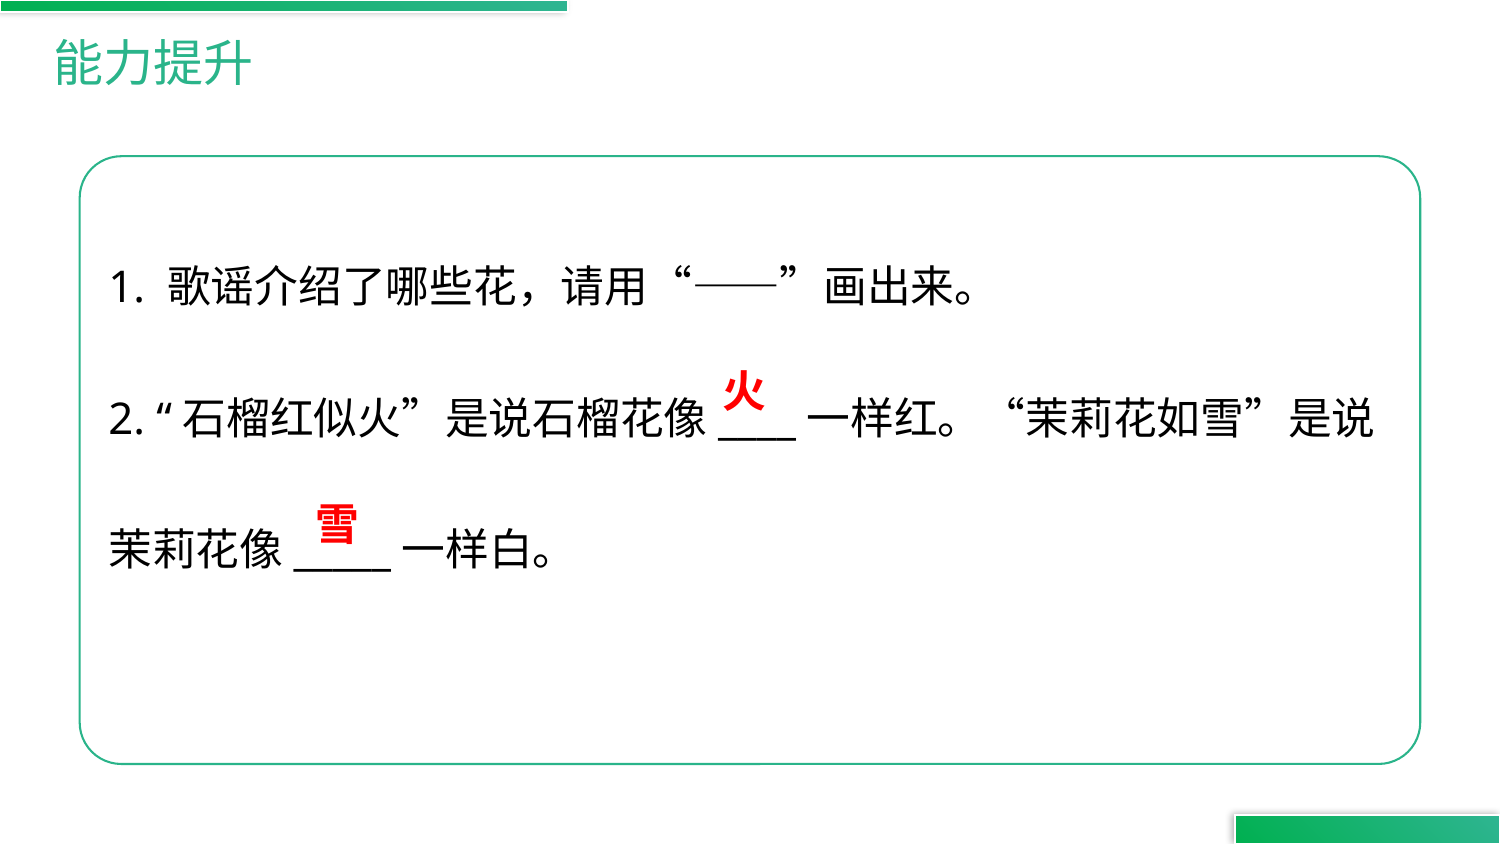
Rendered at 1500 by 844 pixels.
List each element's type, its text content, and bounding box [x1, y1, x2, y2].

text_box 雪 [304, 491, 371, 555]
text_box 火 [711, 357, 778, 422]
list 能力提升 [41, 32, 382, 94]
text_box 1. 歌谣介绍了哪些花，请用“——”画出来。 2. “石榴红似火”是说石榴花像____一样红。“茉莉花如雪”是说茉莉花像_____一样白。 [97, 174, 1418, 580]
